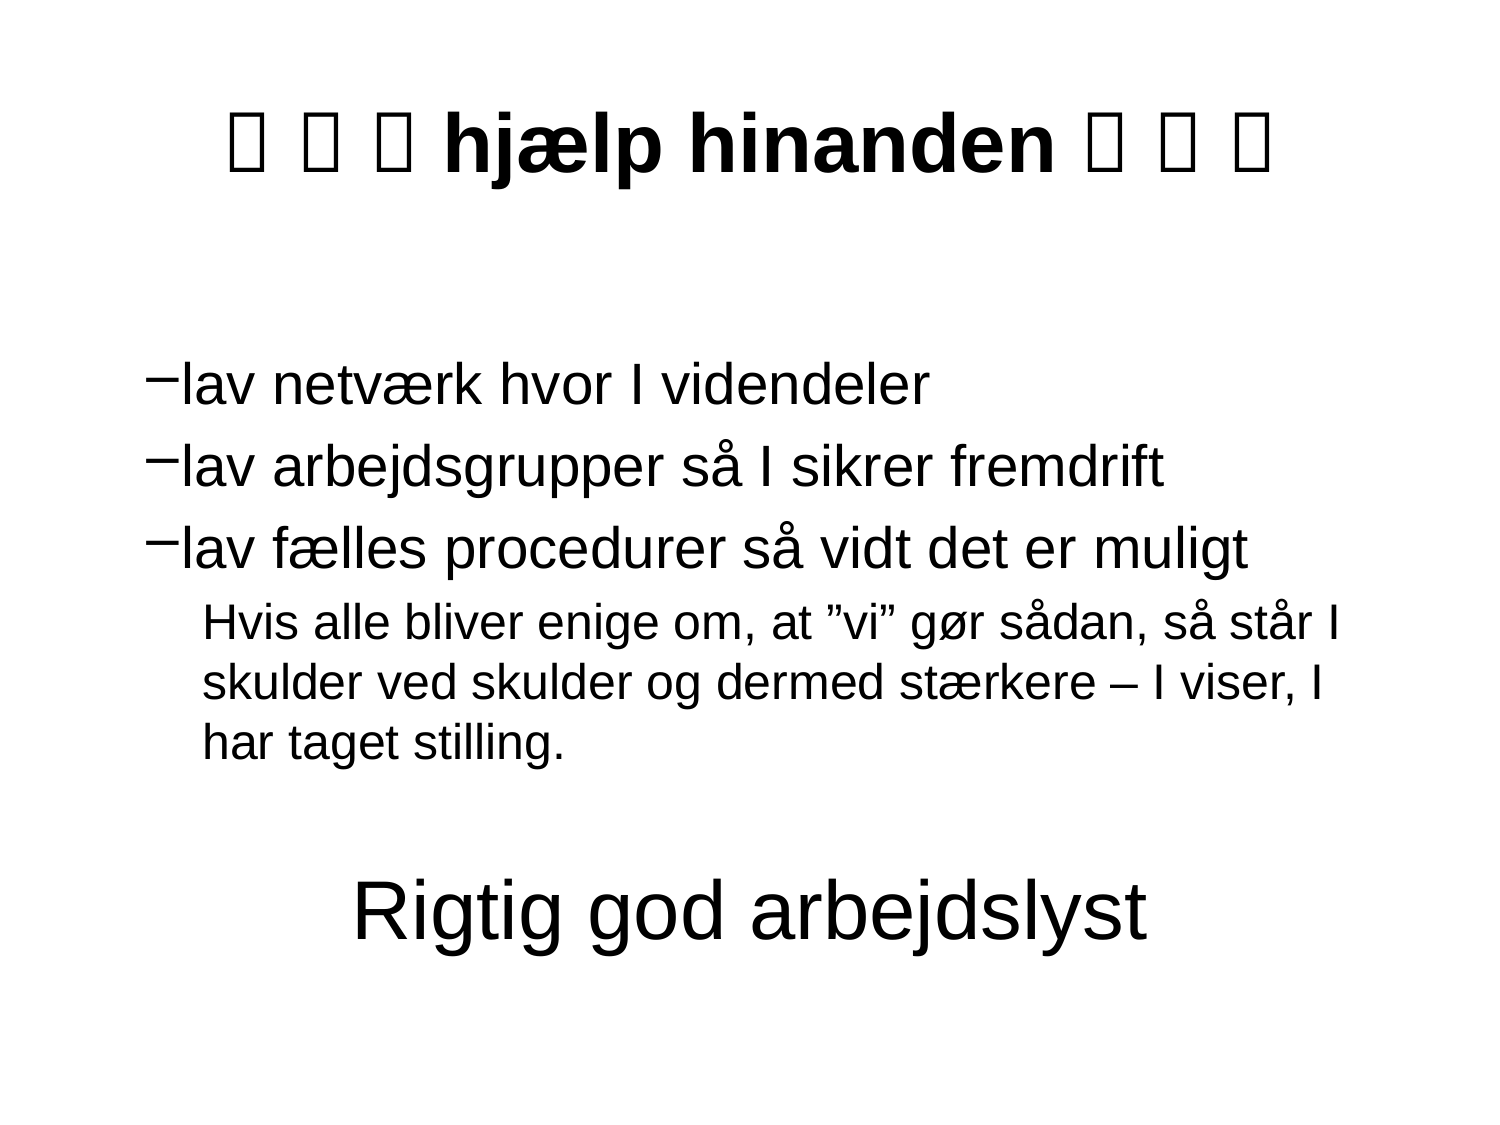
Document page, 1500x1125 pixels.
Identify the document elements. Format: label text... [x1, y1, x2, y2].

list lav netværk hvor I videndeler lav arbejdsgrupper så I sikrer fremdrift lav fælles procedurer så vidt det er muligt Hvis alle bliver enige om, at ”vi” gør sådan, så står I skulder ved skulder og dermed stærkere – I viser, I har taget stilling. Rigtig god arbejdslyst [75, 267, 1425, 1010]
title    hjælp hinanden    [75, 45, 1425, 233]
